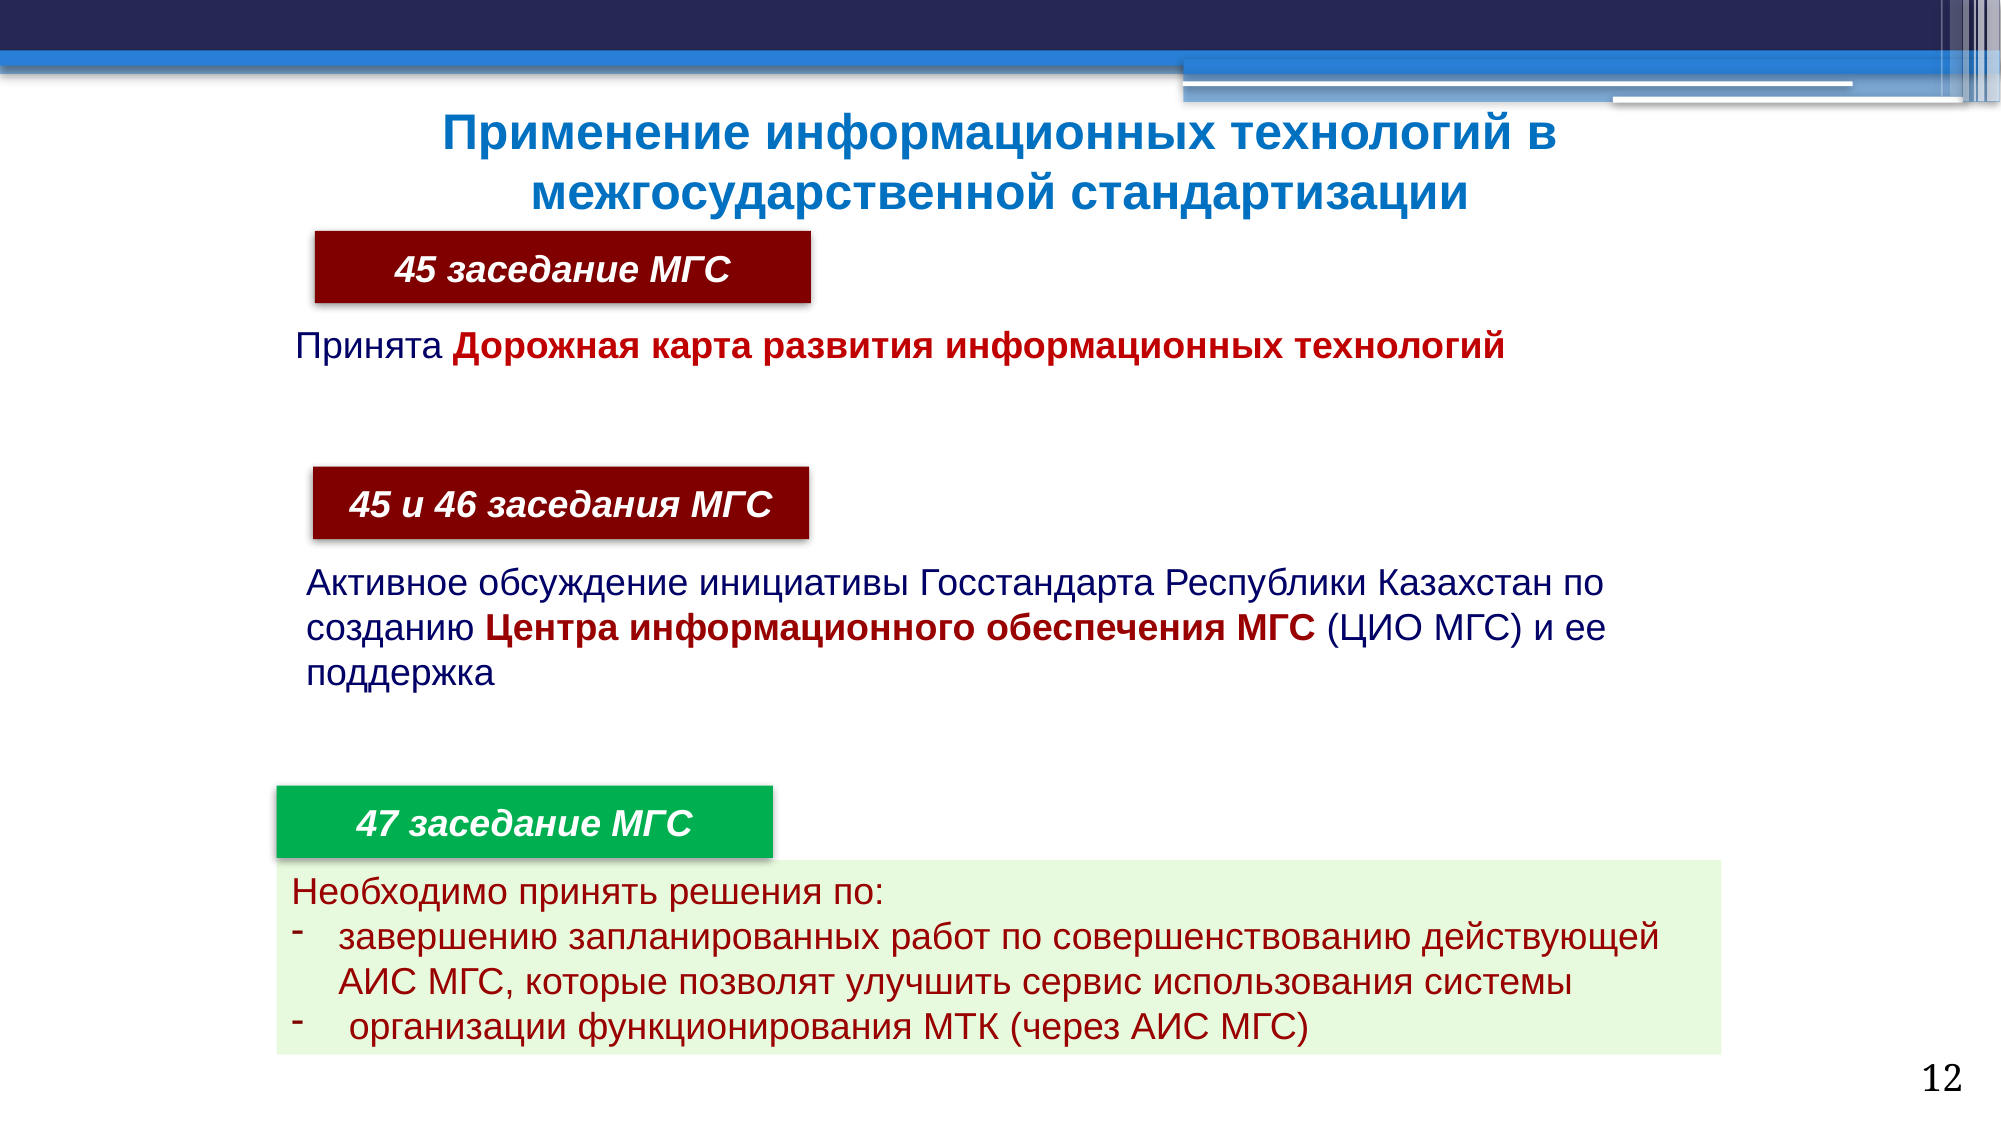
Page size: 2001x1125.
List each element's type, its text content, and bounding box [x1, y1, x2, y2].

text_box Необходимо принять решения по: завершению запланированных работ по совершенствованию действующей АИС МГС, которые позволят улучшить сервис использования системы организации функционирования МТК (через АИС МГС) [276, 859, 1722, 1055]
text_box Активное обсуждение инициативы Госстандарта Республики Казахстан по созданию Центра информационного обеспечения МГС (ЦИО МГС) и ее поддержка [291, 550, 1736, 701]
slide_number 12 [1811, 1046, 1979, 1107]
text_box 47 заседание МГС [276, 785, 773, 858]
text_box 45 заседание МГС [314, 230, 811, 304]
text_box 45 и 46 заседания МГС [313, 466, 810, 540]
text_box Применение информационных технологий в межгосударственной стандартизации [278, 97, 1722, 221]
text_box Принята Дорожная карта развития информационных технологий [280, 313, 1726, 374]
